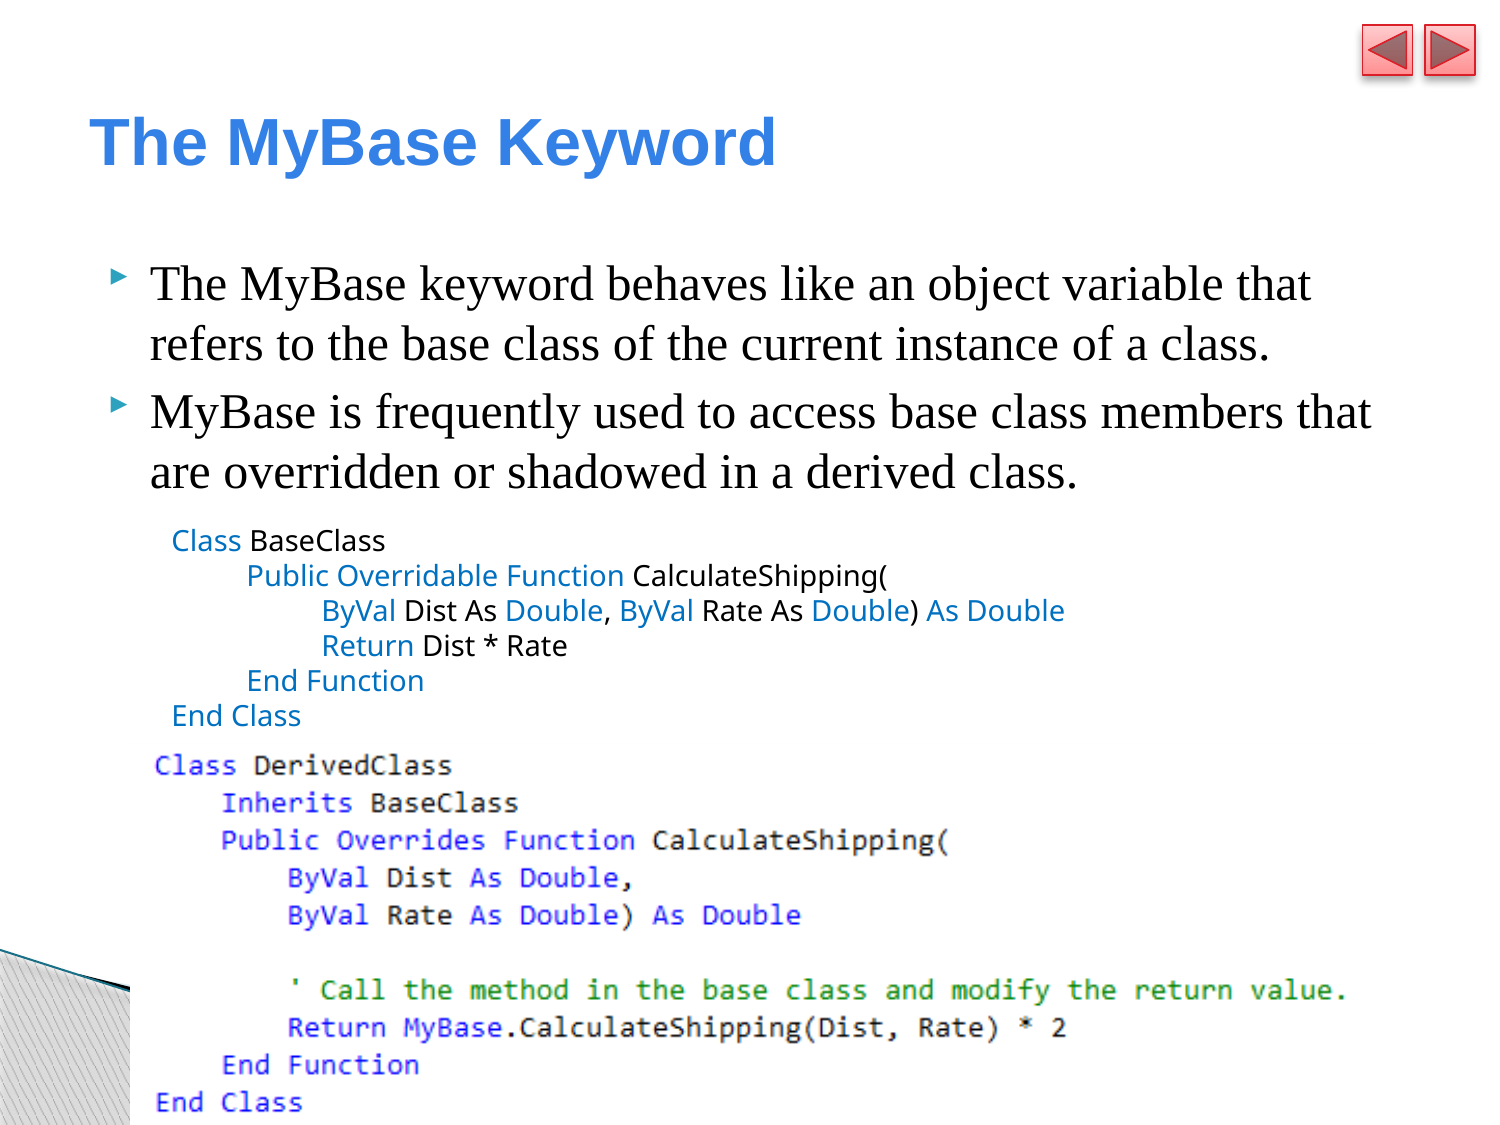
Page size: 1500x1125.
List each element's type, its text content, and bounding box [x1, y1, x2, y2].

text_box Class BaseClass Public Overridable Function CalculateShipping( ByVal Dist As Double, ByVal Rate As Double) As Double Return Dist * Rate End Function End Class [156, 515, 1081, 740]
picture [130, 742, 1378, 1125]
title The MyBase Keyword [75, 45, 1425, 233]
list The MyBase keyword behaves like an object variable that refers to the base class of the current instance of a class. MyBase is frequently used to access base class members that are overridden or shadowed in a derived class. [74, 242, 1426, 516]
